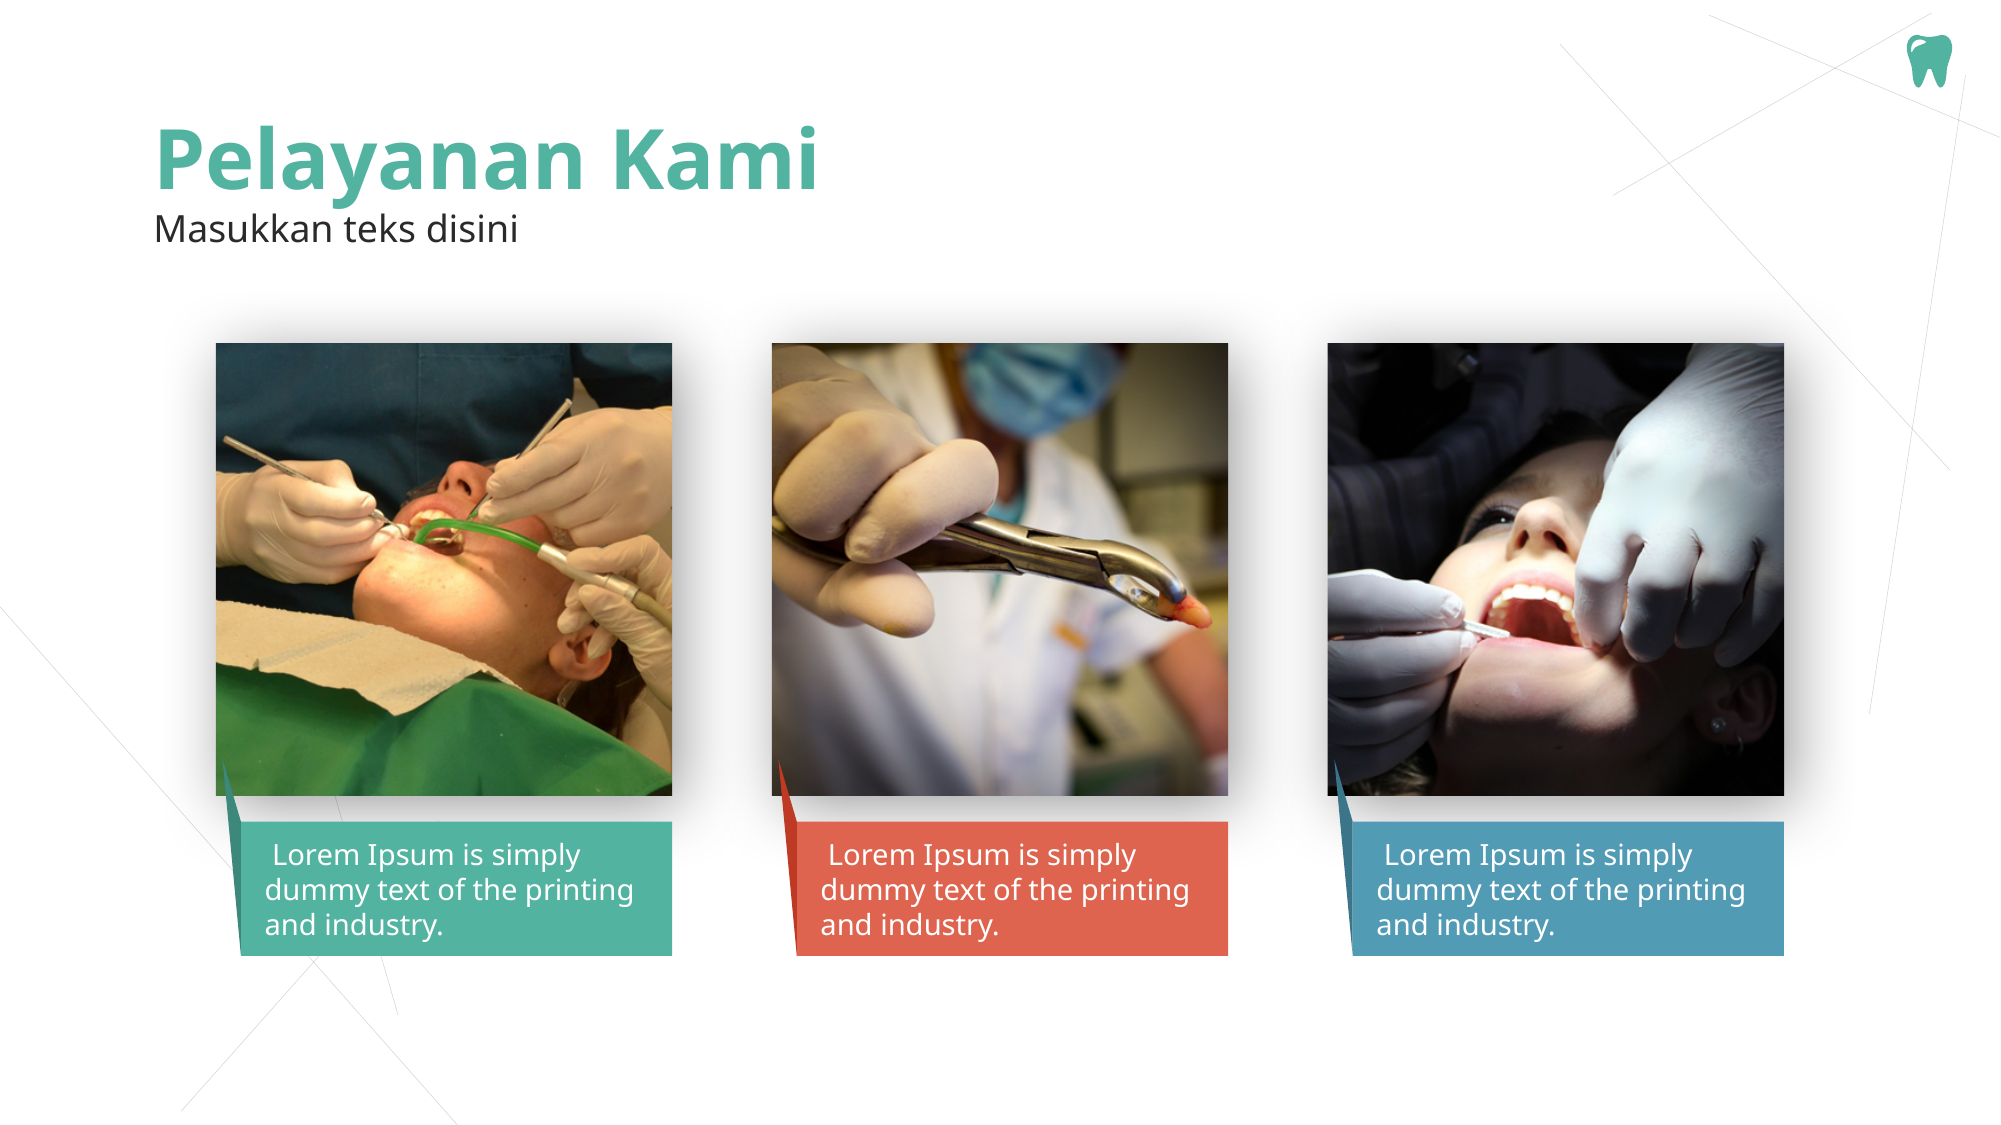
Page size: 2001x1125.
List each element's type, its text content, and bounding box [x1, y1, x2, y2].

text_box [778, 759, 1229, 956]
picture [215, 343, 673, 796]
title Pelayanan Kami [138, 59, 1862, 202]
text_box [222, 759, 673, 956]
list Masukkan teks disini [138, 202, 1862, 262]
picture [771, 343, 1229, 796]
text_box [1334, 759, 1785, 956]
picture [1327, 343, 1785, 796]
